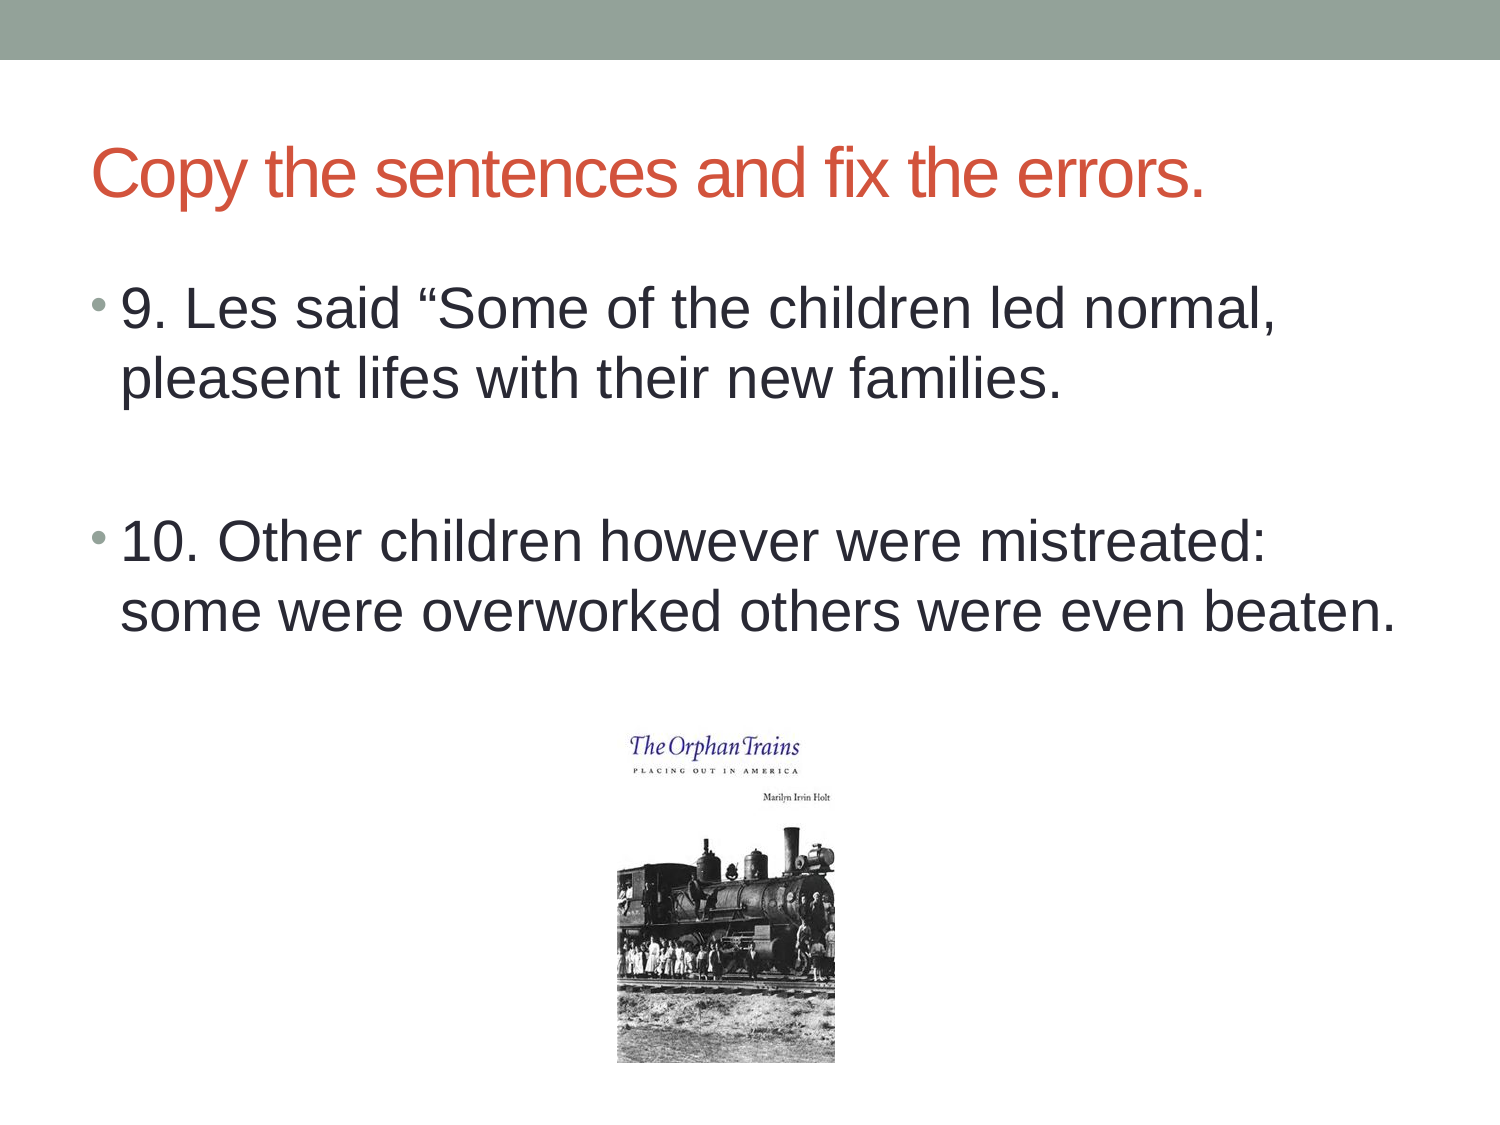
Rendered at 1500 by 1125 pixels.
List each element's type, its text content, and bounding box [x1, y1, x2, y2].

list 9. Les said “Some of the children led normal, pleasent lifes with their new families. 10. Other children however were mistreated: some were overworked others were even beaten. [75, 262, 1425, 1063]
picture [616, 717, 835, 1063]
title Copy the sentences and fix the errors. [75, 87, 1425, 250]
